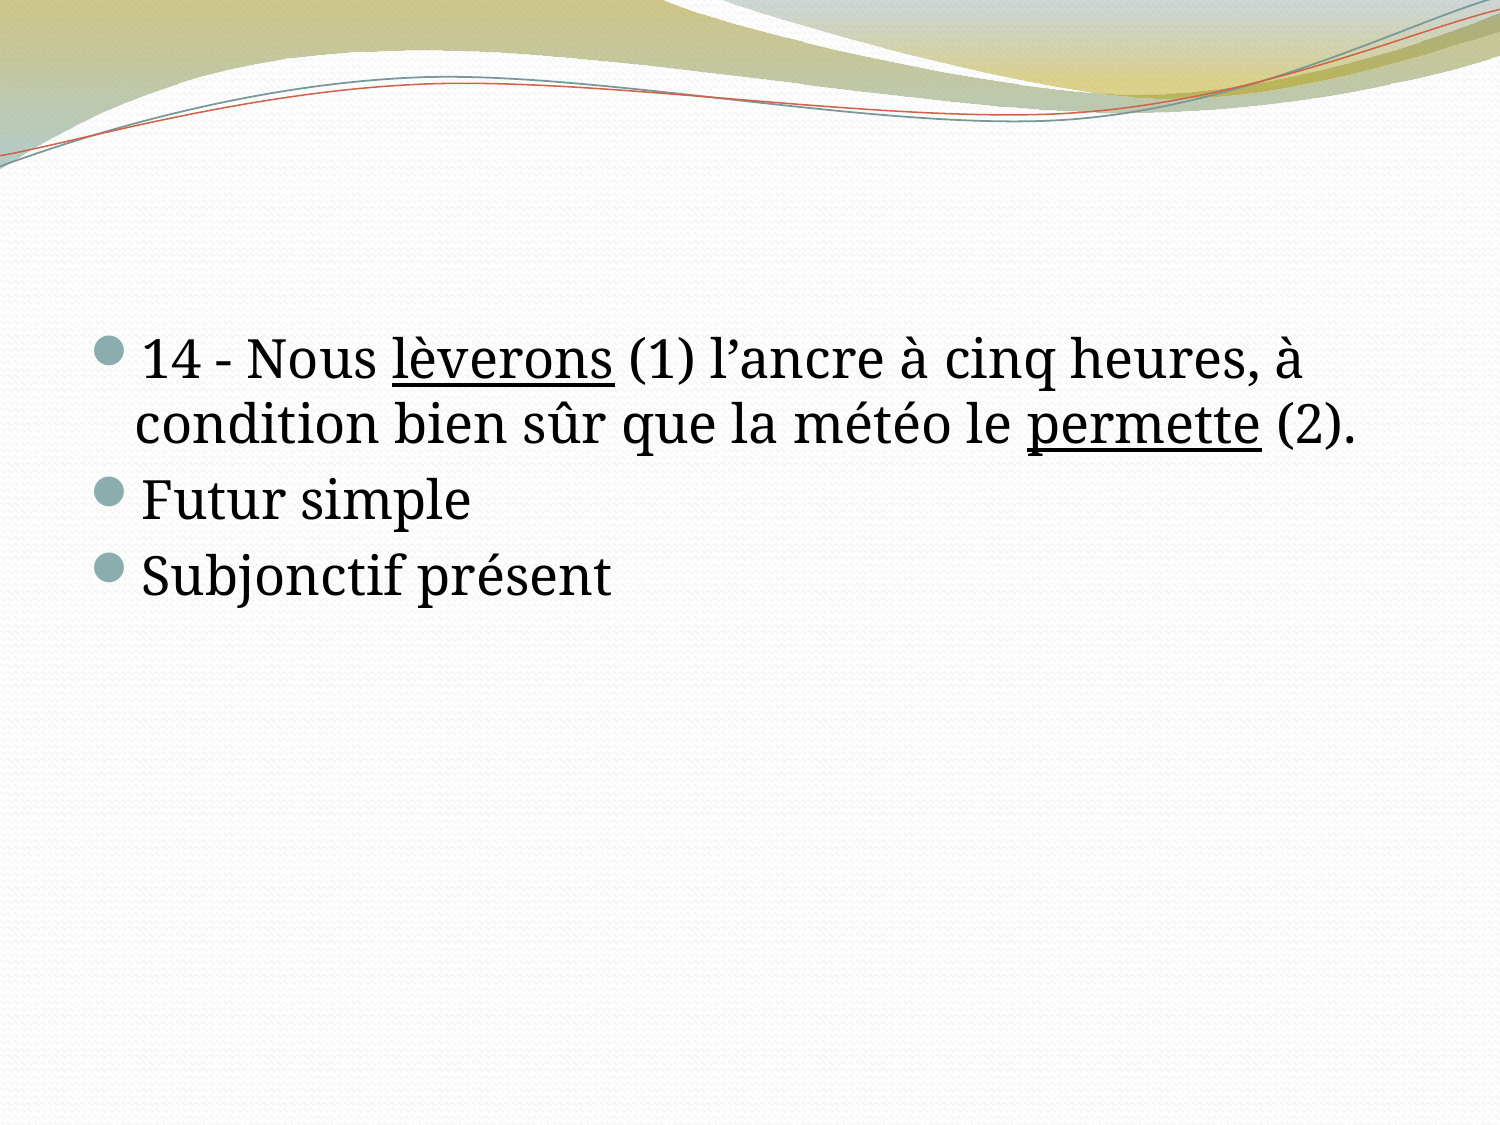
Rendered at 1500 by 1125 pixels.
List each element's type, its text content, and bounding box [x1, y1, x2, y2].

list 14 - Nous lèverons (1) l’ancre à cinq heures, à condition bien sûr que la météo le permette (2). Futur simple Subjonctif présent [75, 317, 1425, 1038]
